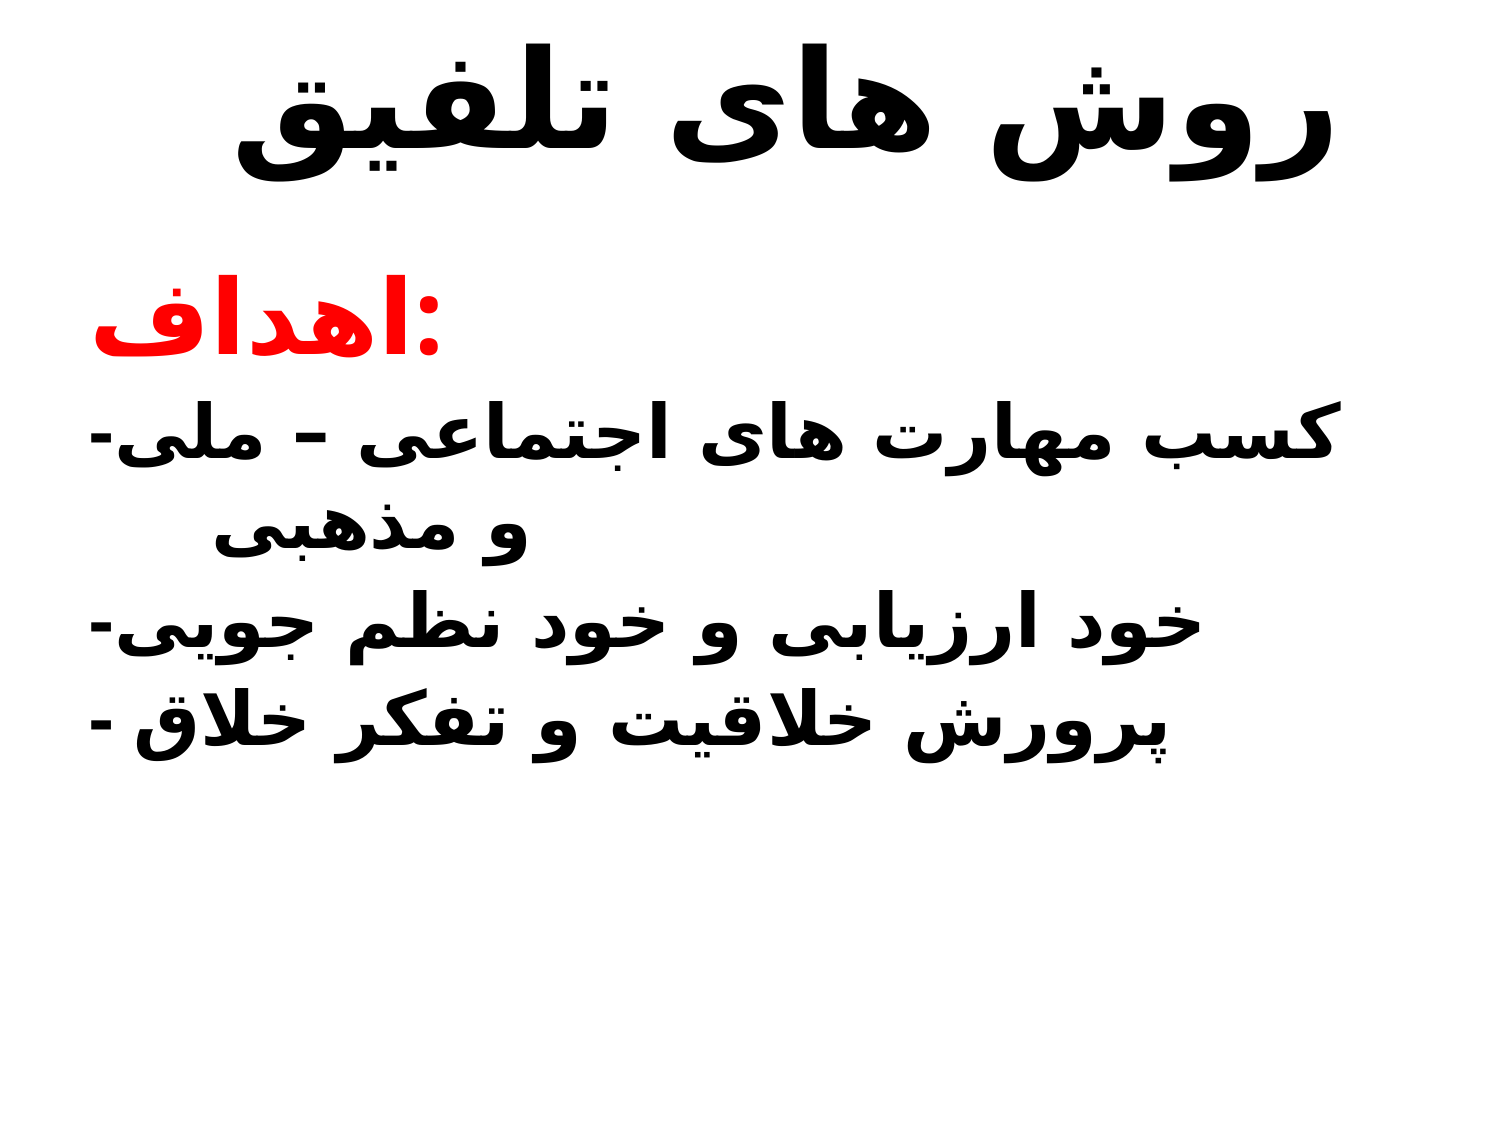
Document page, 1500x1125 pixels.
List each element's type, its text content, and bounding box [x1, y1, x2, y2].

list اهداف: -کسب مهارت های اجتماعی – ملی و مذهبی -خود ارزیابی و خود نظم جویی - پرورش خلاقیت و تفکر خلاق [75, 243, 1425, 986]
text_box روش های تلفیق [49, 24, 1475, 163]
